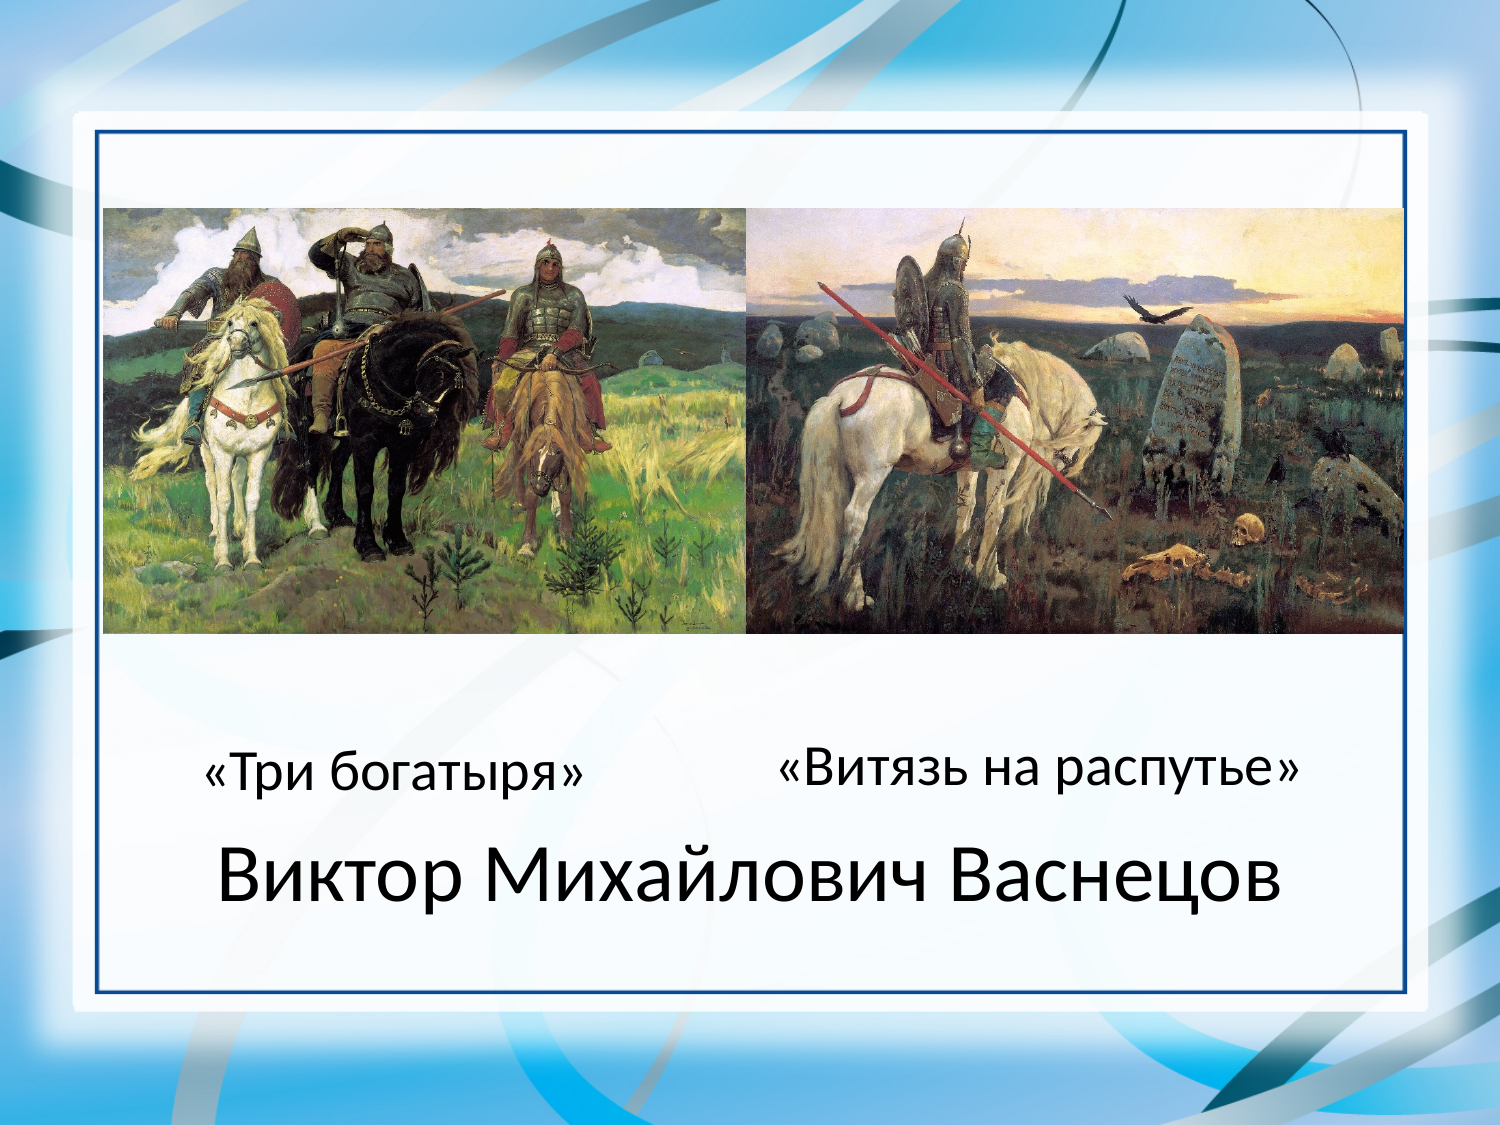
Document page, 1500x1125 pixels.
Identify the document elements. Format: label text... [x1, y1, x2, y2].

text_box «Витязь на распутье» [759, 719, 1383, 805]
text_box Виктор Михайлович Васнецов [100, 810, 1400, 926]
text_box «Три богатыря» [185, 724, 658, 810]
picture [0, 0, 1500, 1125]
